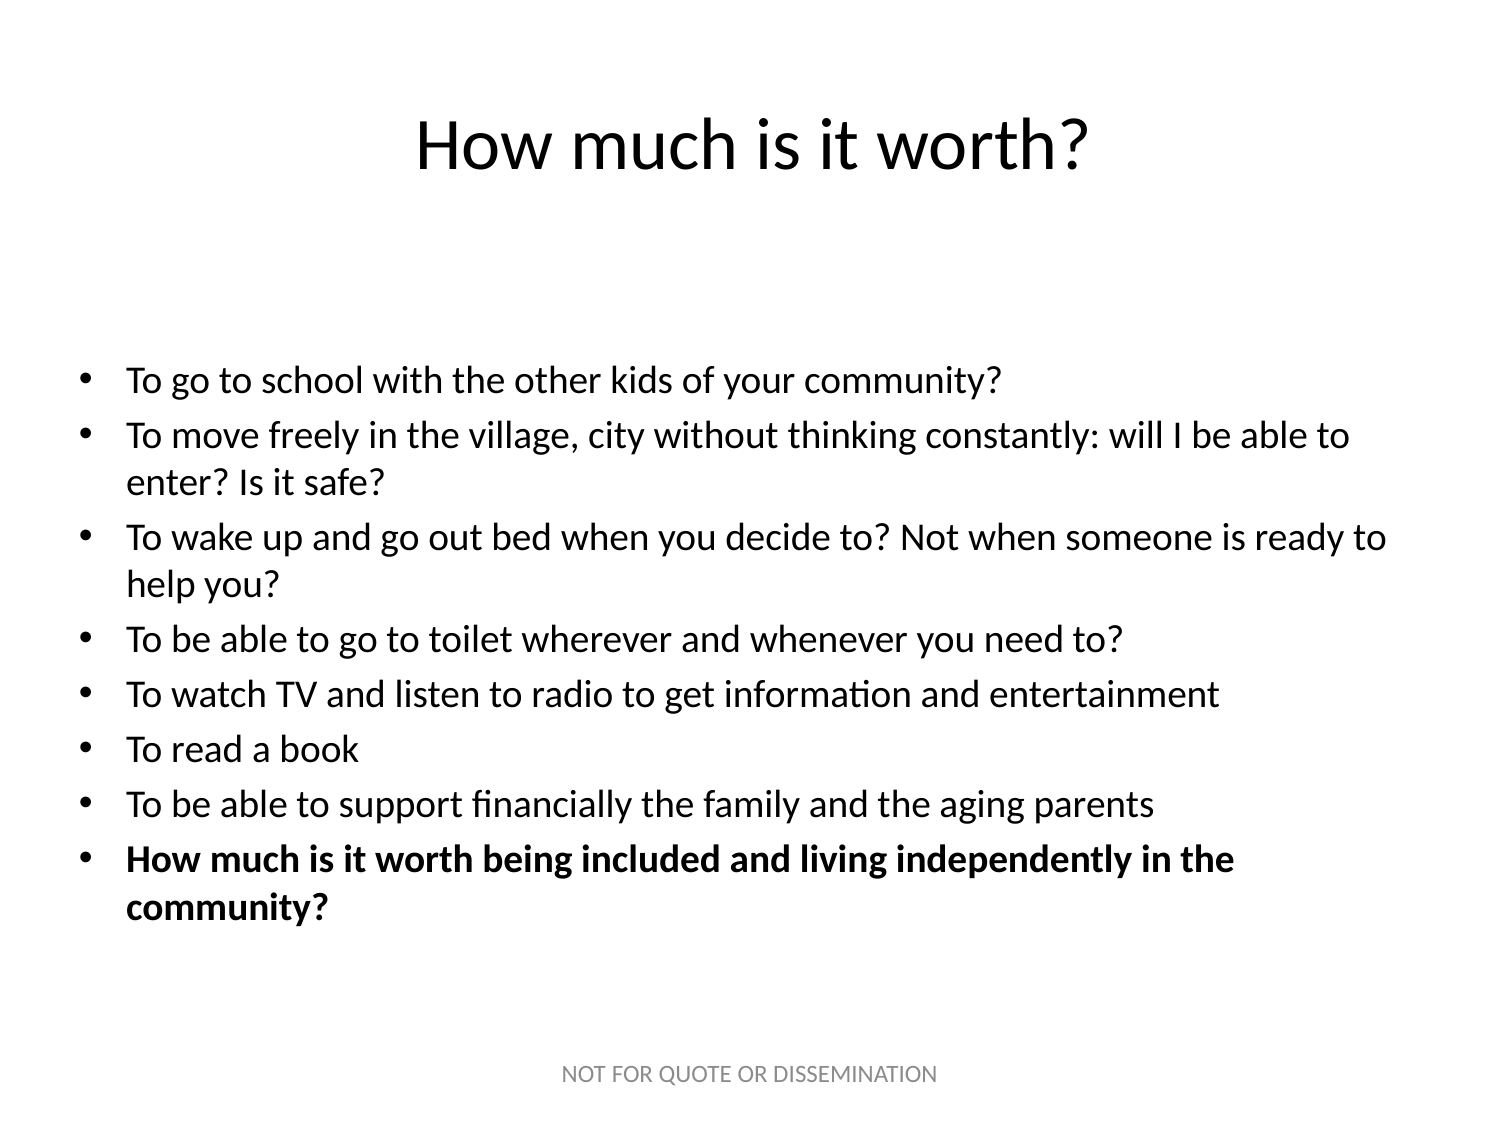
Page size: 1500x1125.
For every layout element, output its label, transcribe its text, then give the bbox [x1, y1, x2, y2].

footer NOT FOR QUOTE OR DISSEMINATION [512, 1042, 988, 1103]
list To go to school with the other kids of your community? To move freely in the village, city without thinking constantly: will I be able to enter? Is it safe? To wake up and go out bed when you decide to? Not when someone is ready to help you? To be able to go to toilet wherever and whenever you need to? To watch TV and listen to radio to get information and entertainment To read a book To be able to support financially the family and the aging parents How much is it worth being included and living independently in the community? [63, 346, 1445, 938]
title How much is it worth? [107, 87, 1402, 193]
